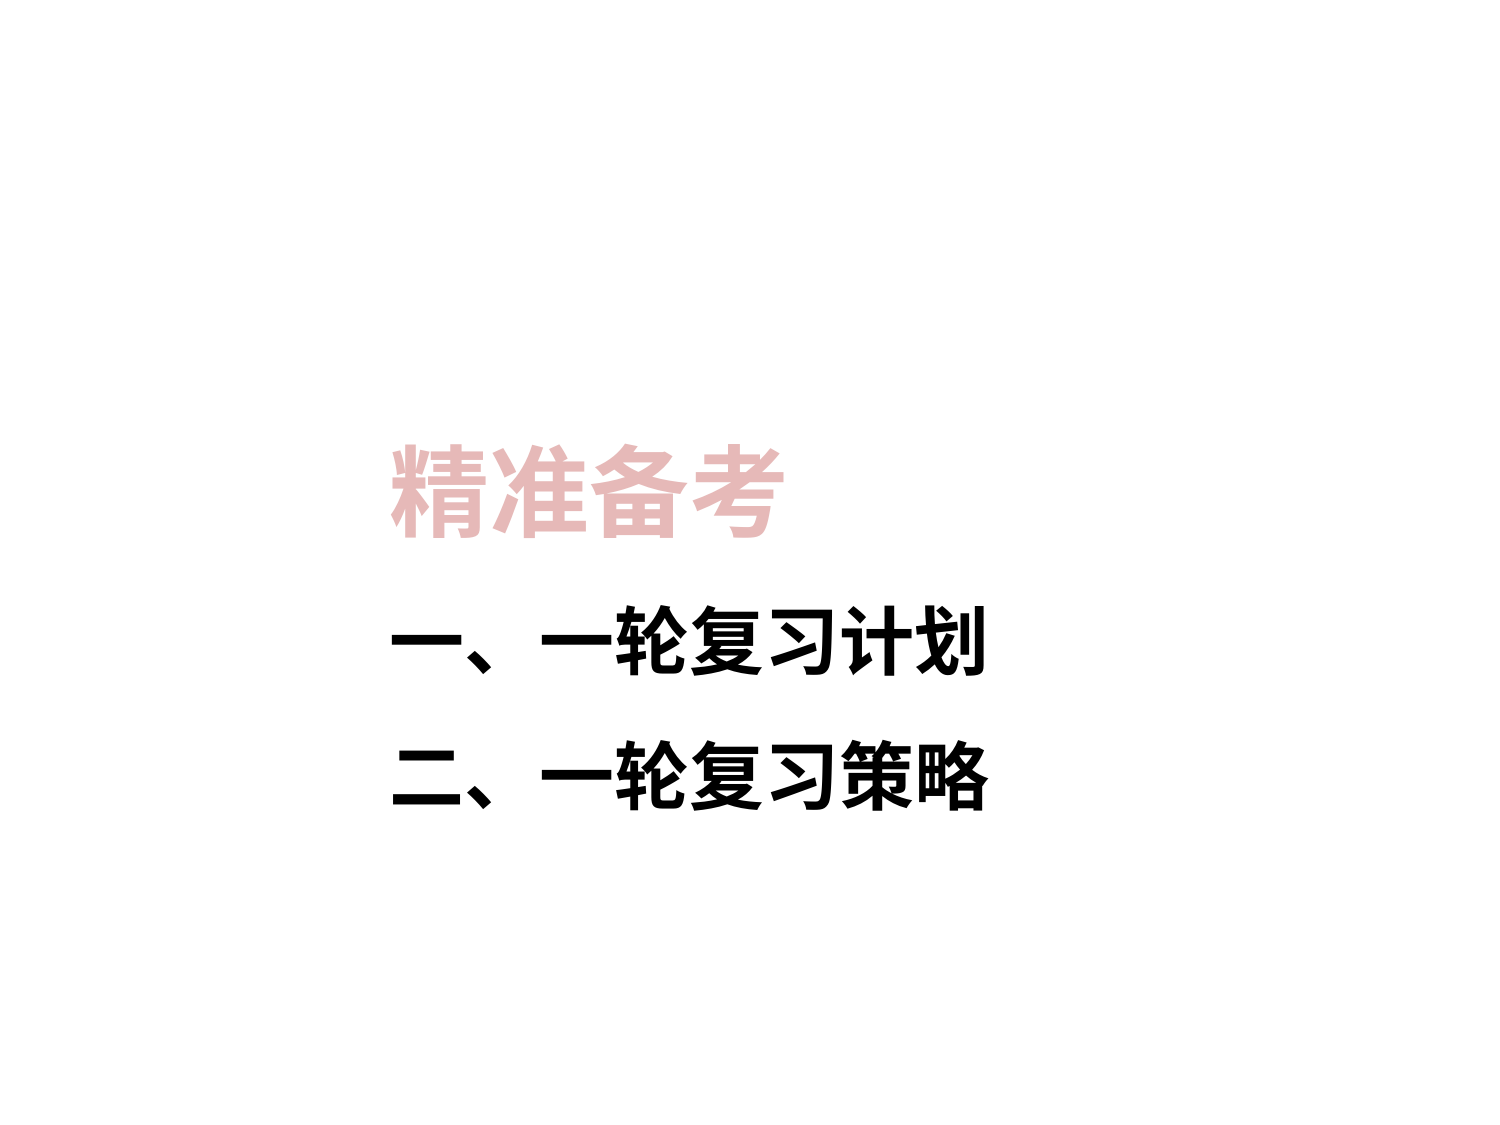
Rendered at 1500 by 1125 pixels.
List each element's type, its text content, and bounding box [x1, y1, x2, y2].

text_box 精准备考 一、一轮复习计划 二、一轮复习策略 [375, 362, 1175, 827]
